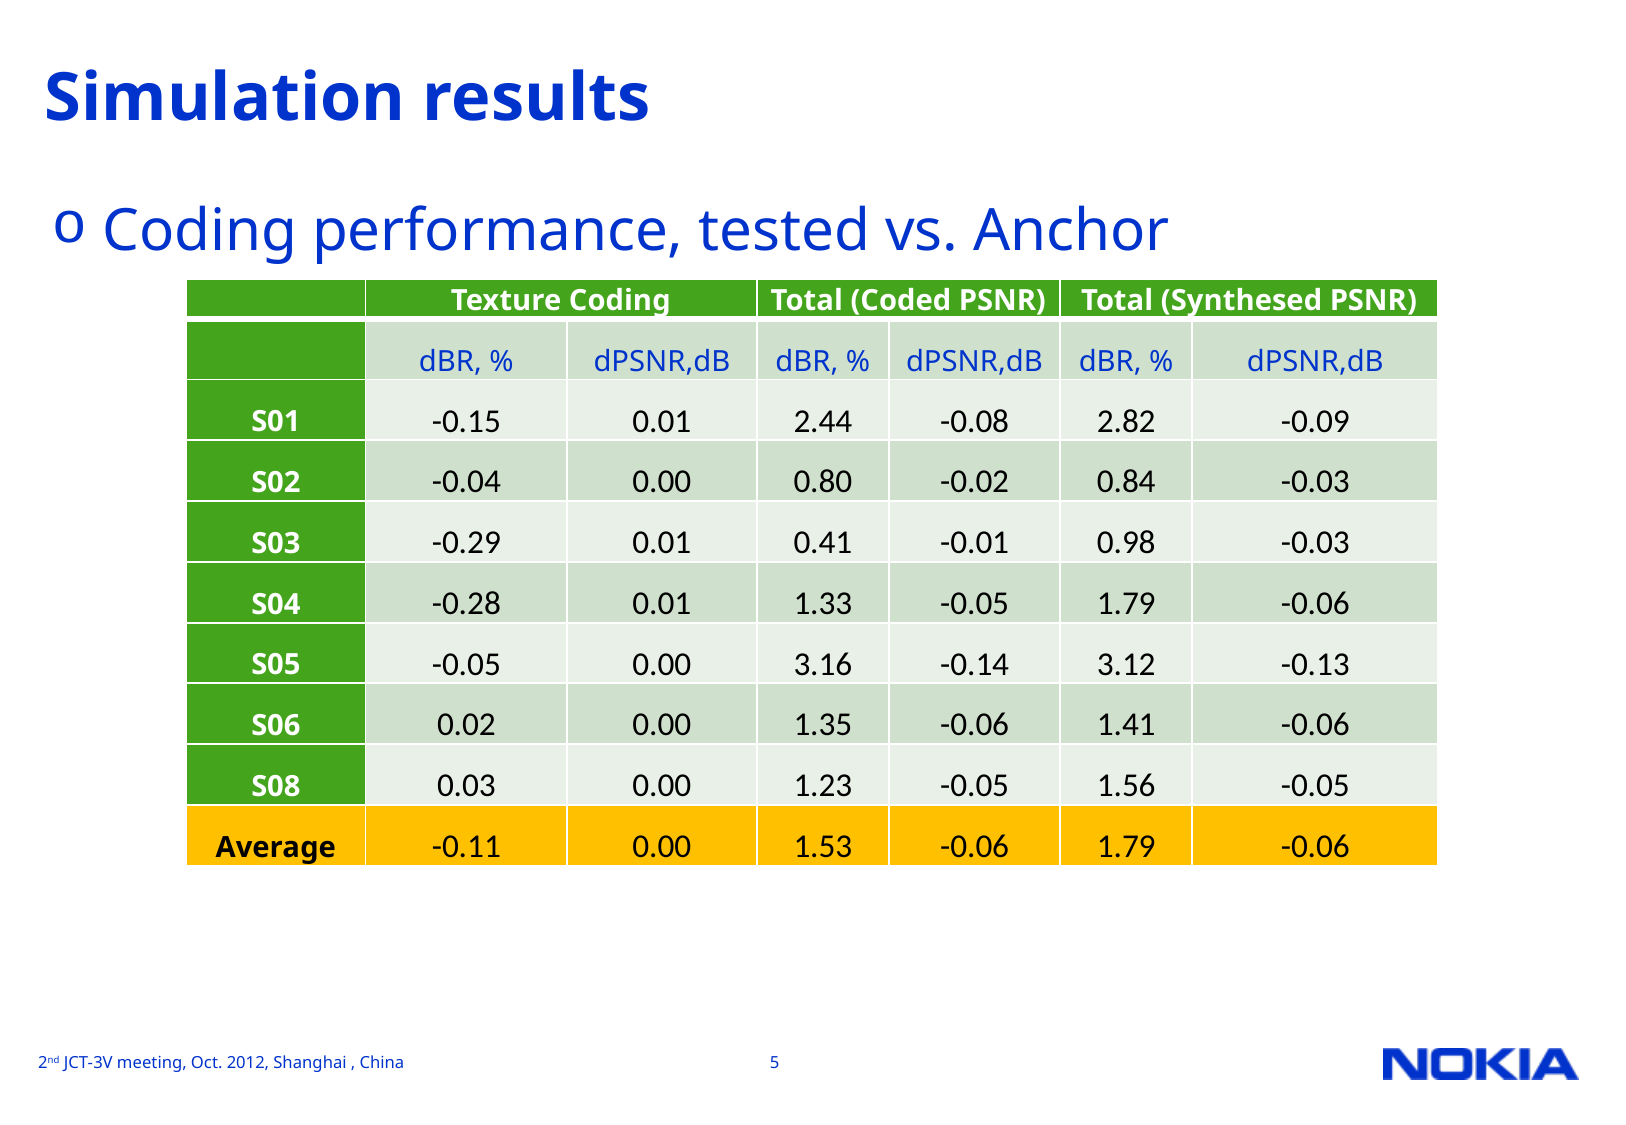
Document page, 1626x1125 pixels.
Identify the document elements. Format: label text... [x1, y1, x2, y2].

table_cell -0.11 [366, 806, 566, 865]
table_cell -0.01 [890, 502, 1059, 561]
table_cell -0.06 [1193, 806, 1437, 865]
table_cell 0.00 [568, 806, 756, 865]
table_cell 1.53 [758, 806, 888, 865]
table_cell 1.35 [758, 684, 888, 743]
table_cell dBR, % [1061, 322, 1191, 379]
table_cell 3.16 [758, 624, 888, 682]
table_cell -0.09 [1193, 380, 1437, 439]
table_cell 0.80 [758, 441, 888, 500]
table_cell 0.41 [758, 502, 888, 561]
table_cell Average [187, 806, 365, 865]
picture [1383, 1048, 1579, 1080]
table_cell 1.56 [1061, 745, 1191, 804]
table_cell [187, 322, 365, 379]
table_cell -0.05 [1193, 745, 1437, 804]
table_header Texture Coding [366, 280, 756, 316]
table_cell S01 [187, 380, 365, 439]
table_cell 0.01 [568, 502, 756, 561]
table_cell 1.23 [758, 745, 888, 804]
table_cell 0.02 [366, 684, 566, 743]
table_cell 1.79 [1061, 563, 1191, 622]
table_cell 0.03 [366, 745, 566, 804]
text_box Coding performance, tested vs. Anchor [0, 184, 1185, 270]
table_cell -0.04 [366, 441, 566, 500]
table_cell 2.44 [758, 380, 888, 439]
table_cell S05 [187, 624, 365, 682]
table_cell 0.00 [568, 684, 756, 743]
table_cell dPSNR,dB [1193, 322, 1437, 379]
table_cell 1.33 [758, 563, 888, 622]
table_cell -0.28 [366, 563, 566, 622]
table_cell -0.05 [890, 563, 1059, 622]
table_cell 2.82 [1061, 380, 1191, 439]
table_cell 0.84 [1061, 441, 1191, 500]
table_cell S02 [187, 441, 365, 500]
table_header [187, 280, 365, 316]
table_cell 0.00 [568, 441, 756, 500]
table_cell dBR, % [366, 322, 566, 379]
table_cell -0.06 [1193, 684, 1437, 743]
table_cell 0.01 [568, 380, 756, 439]
table_cell S08 [187, 745, 365, 804]
table_cell dPSNR,dB [568, 322, 756, 379]
table_cell 3.12 [1061, 624, 1191, 682]
table_cell -0.05 [890, 745, 1059, 804]
table_cell 0.98 [1061, 502, 1191, 561]
table_cell -0.08 [890, 380, 1059, 439]
table_cell -0.14 [890, 624, 1059, 682]
table_cell S04 [187, 563, 365, 622]
table_cell -0.03 [1193, 441, 1437, 500]
table_header Total (Coded PSNR) [758, 280, 1059, 316]
table_cell -0.06 [890, 684, 1059, 743]
table_cell 1.41 [1061, 684, 1191, 743]
table_cell -0.05 [366, 624, 566, 682]
table_cell -0.02 [890, 441, 1059, 500]
table_cell dBR, % [758, 322, 888, 379]
table_cell -0.06 [890, 806, 1059, 865]
table_cell -0.15 [366, 380, 566, 439]
table_cell -0.03 [1193, 502, 1437, 561]
table_cell 0.00 [568, 745, 756, 804]
table_cell 0.01 [568, 563, 756, 622]
table_cell -0.06 [1193, 563, 1437, 622]
table_cell 1.79 [1061, 806, 1191, 865]
table_cell 0.00 [568, 624, 756, 682]
table_cell -0.29 [366, 502, 566, 561]
title Simulation results [29, 1, 1493, 188]
table_header Total (Synthesed PSNR) [1061, 280, 1437, 316]
table_cell S06 [187, 684, 365, 743]
table_cell S03 [187, 502, 365, 561]
table_cell -0.13 [1193, 624, 1437, 682]
table_cell dPSNR,dB [890, 322, 1059, 379]
